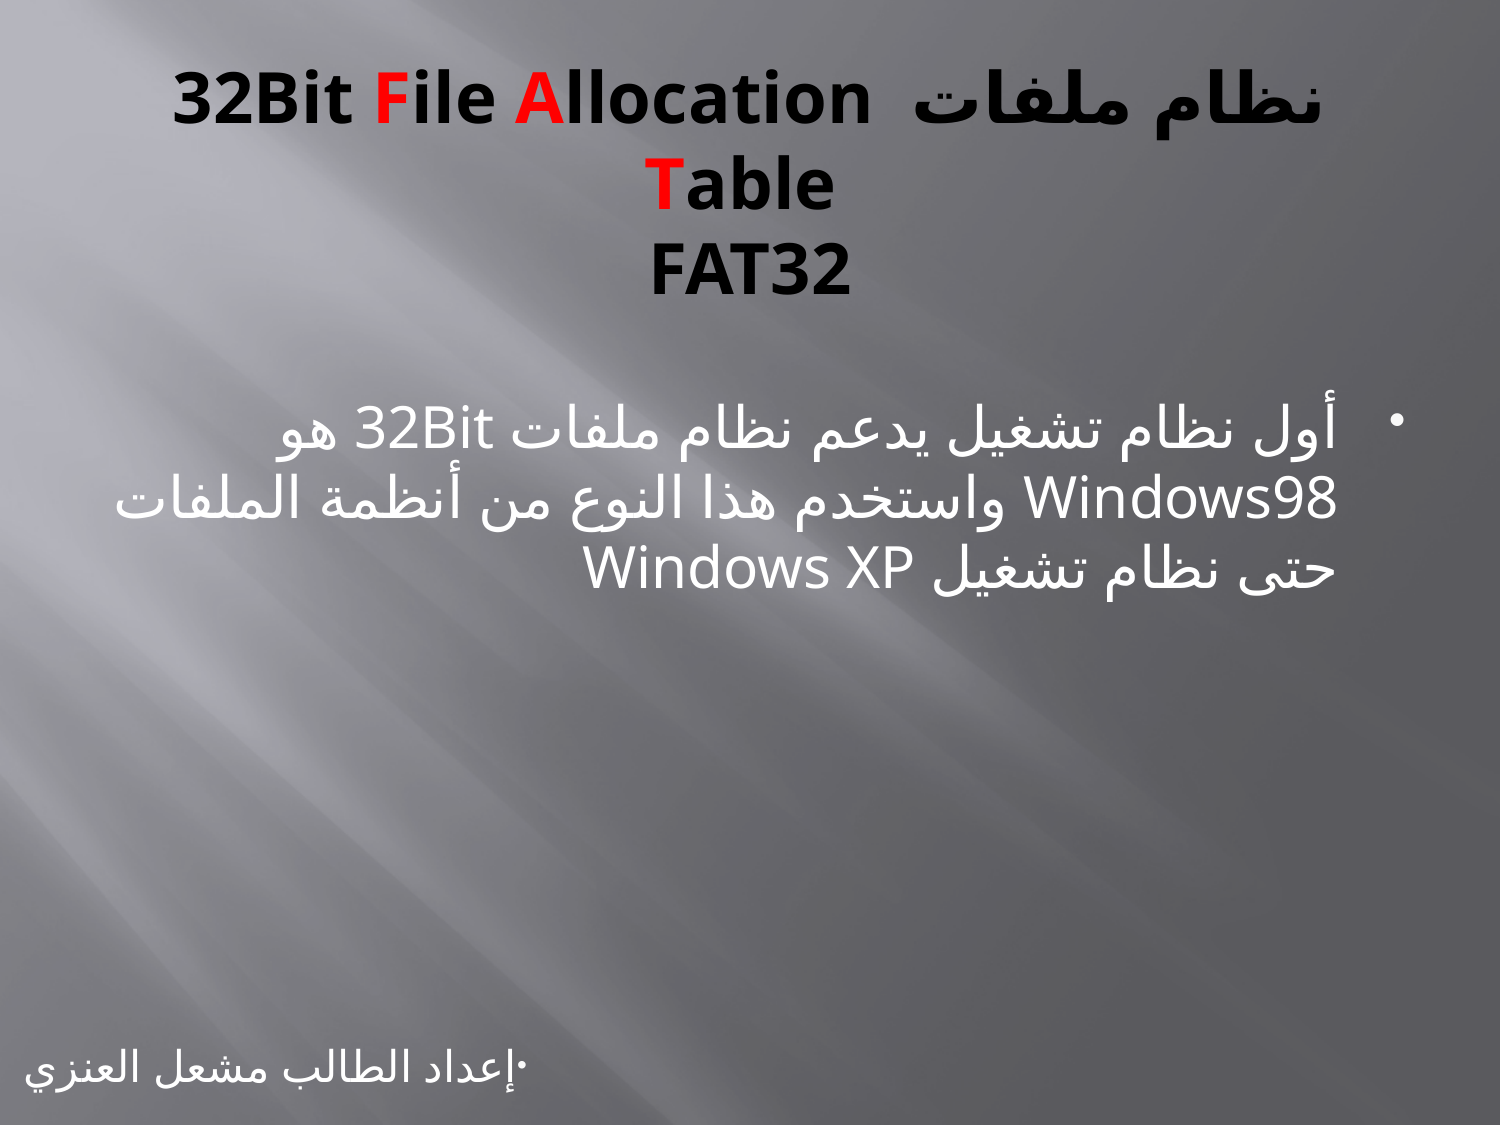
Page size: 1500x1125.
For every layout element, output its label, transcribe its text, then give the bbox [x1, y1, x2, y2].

title نظام ملفات 32Bit File Allocation Table FAT32 [75, 45, 1425, 317]
text_box إعداد الطالب مشعل العنزي [0, 1031, 539, 1125]
list أول نظام تشغيل يدعم نظام ملفات 32Bit هو Windows98 واستخدم هذا النوع من أنظمة الملفات حتى نظام تشغيل Windows XP [93, 382, 1444, 1020]
